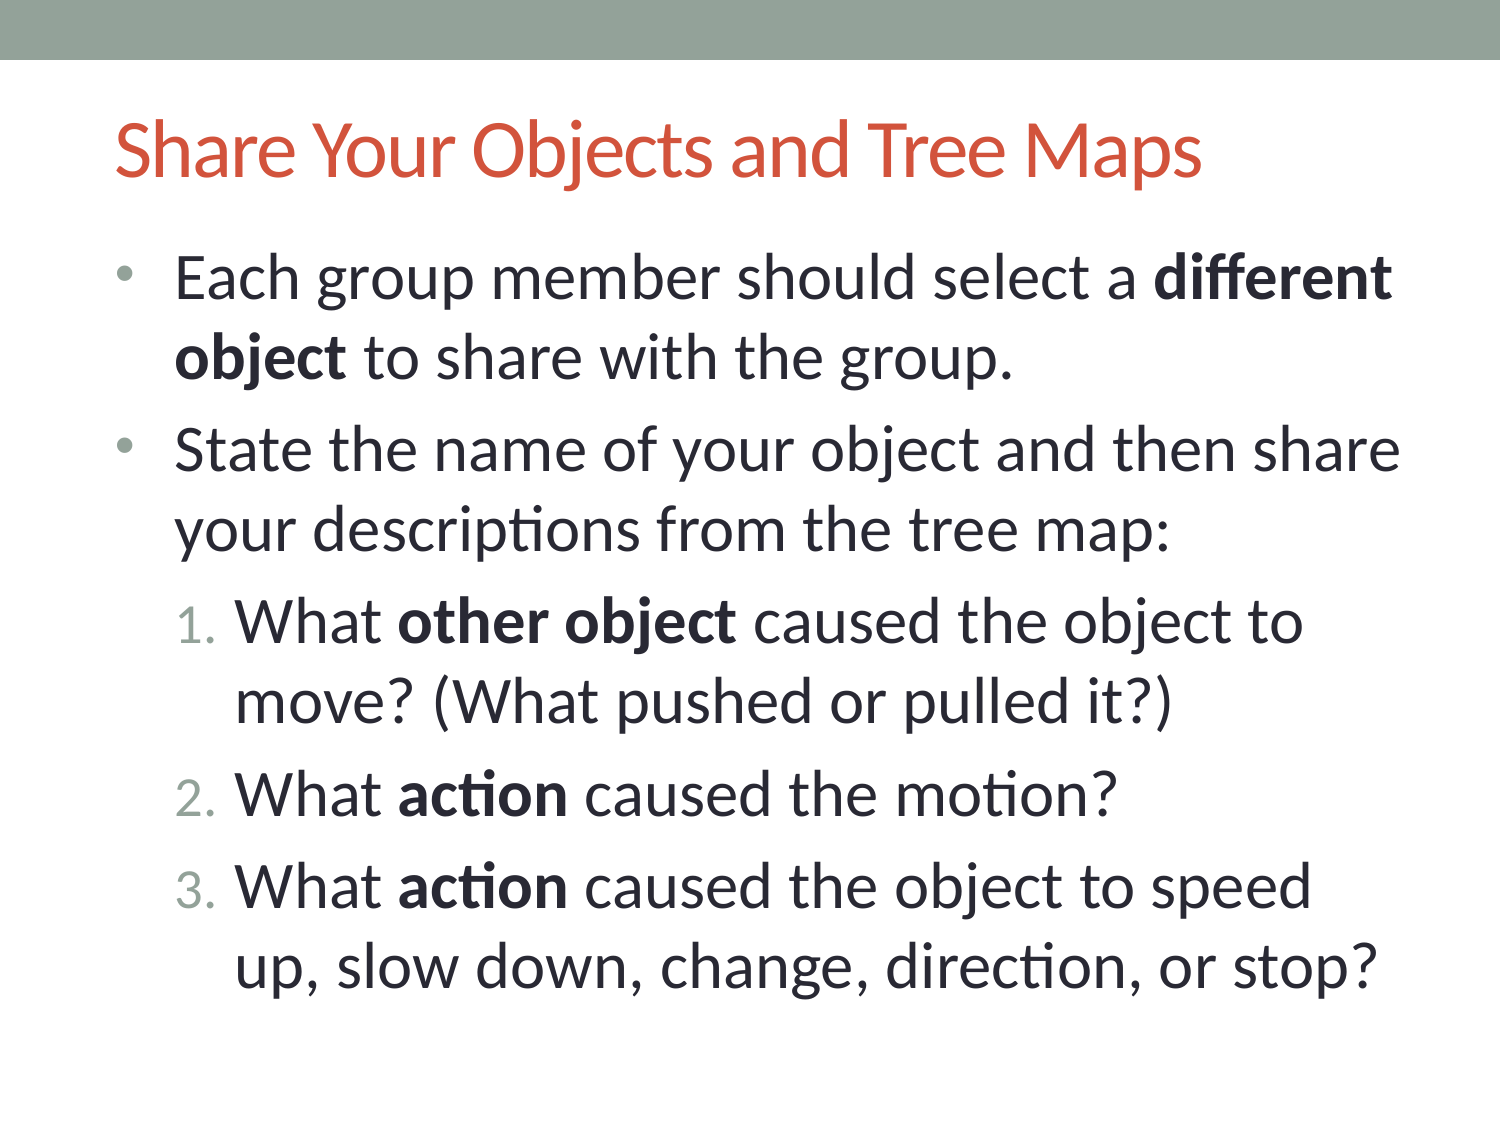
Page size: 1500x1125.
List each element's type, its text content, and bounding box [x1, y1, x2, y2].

title Share Your Objects and Tree Maps [99, 62, 1425, 224]
list Each group member should select a different object to share with the group. State the name of your object and then share your descriptions from the tree map: What other object caused the object to move? (What pushed or pulled it?) What action caused the motion? What action caused the object to speed up, slow down, change, direction, or stop? [99, 224, 1425, 1038]
